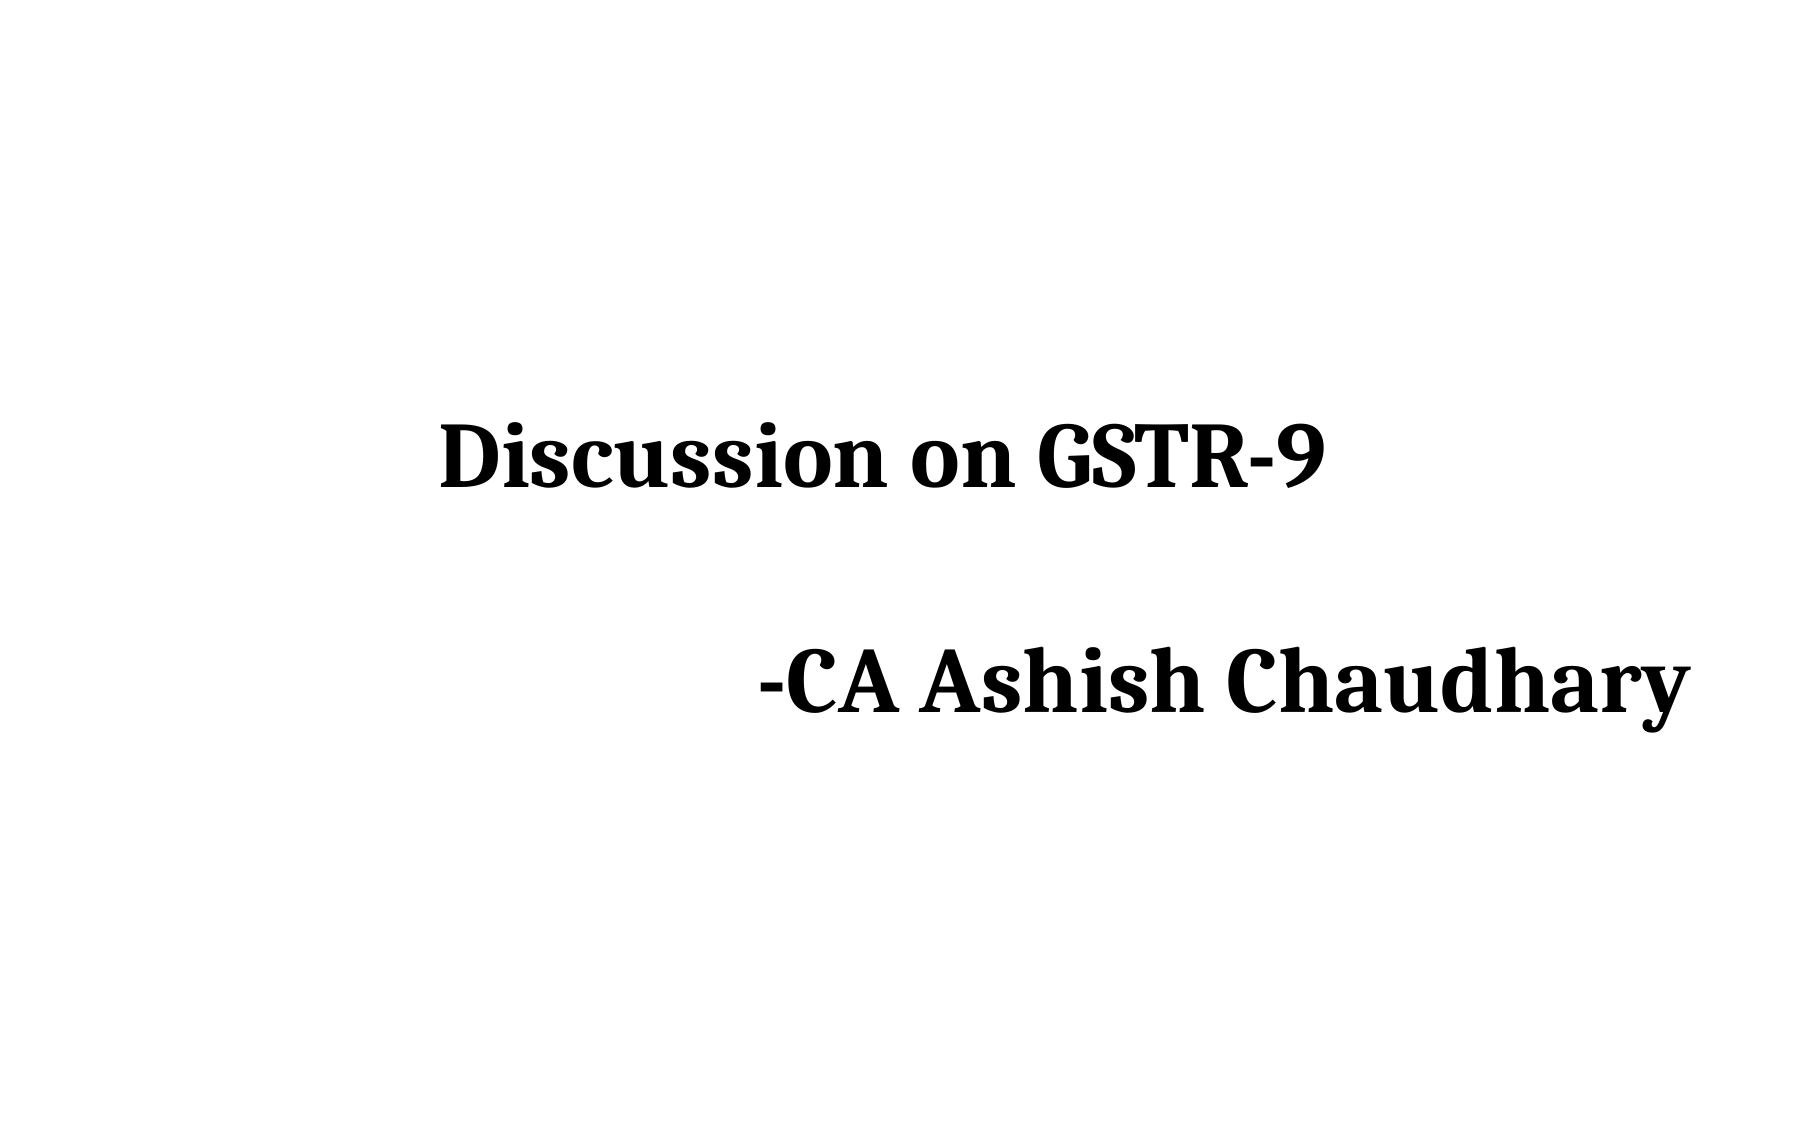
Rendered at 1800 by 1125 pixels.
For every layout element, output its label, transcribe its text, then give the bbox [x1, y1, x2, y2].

text_box Discussion on GSTR-9 -CA Ashish Chaudhary [59, 386, 1707, 739]
